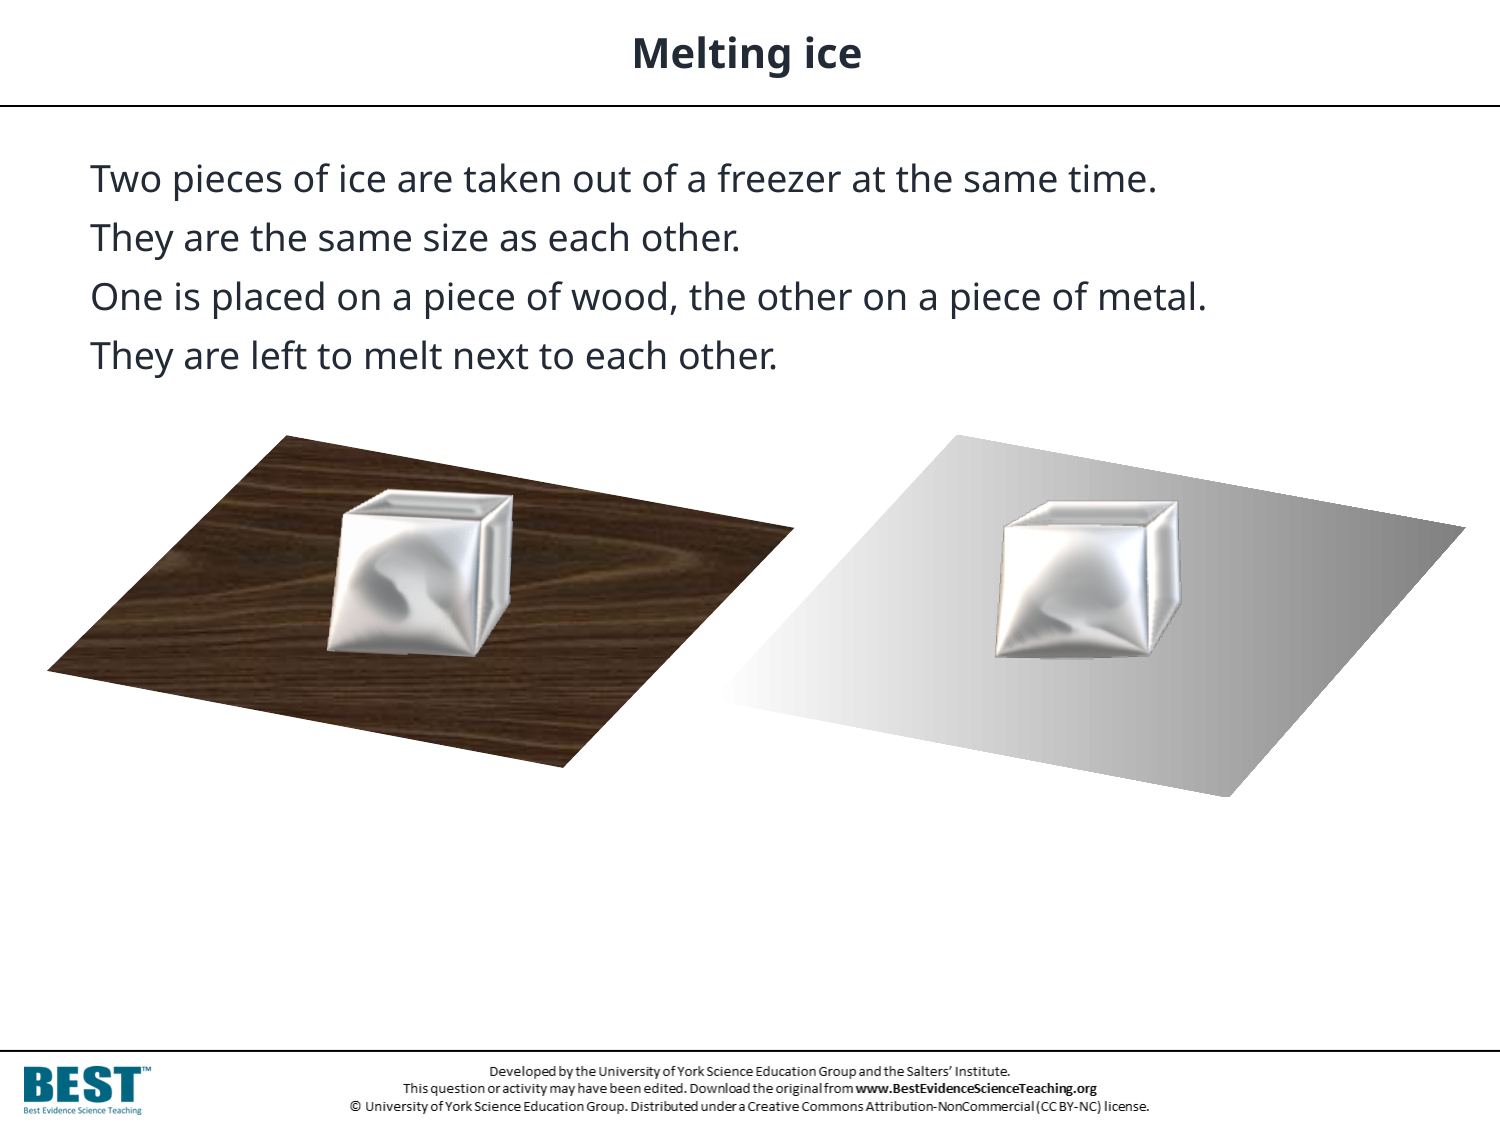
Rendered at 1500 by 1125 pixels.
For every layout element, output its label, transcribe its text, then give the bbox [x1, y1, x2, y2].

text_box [64, 460, 1445, 771]
text_box Melting ice [23, 4, 1471, 99]
picture [0, 105, 1500, 1125]
